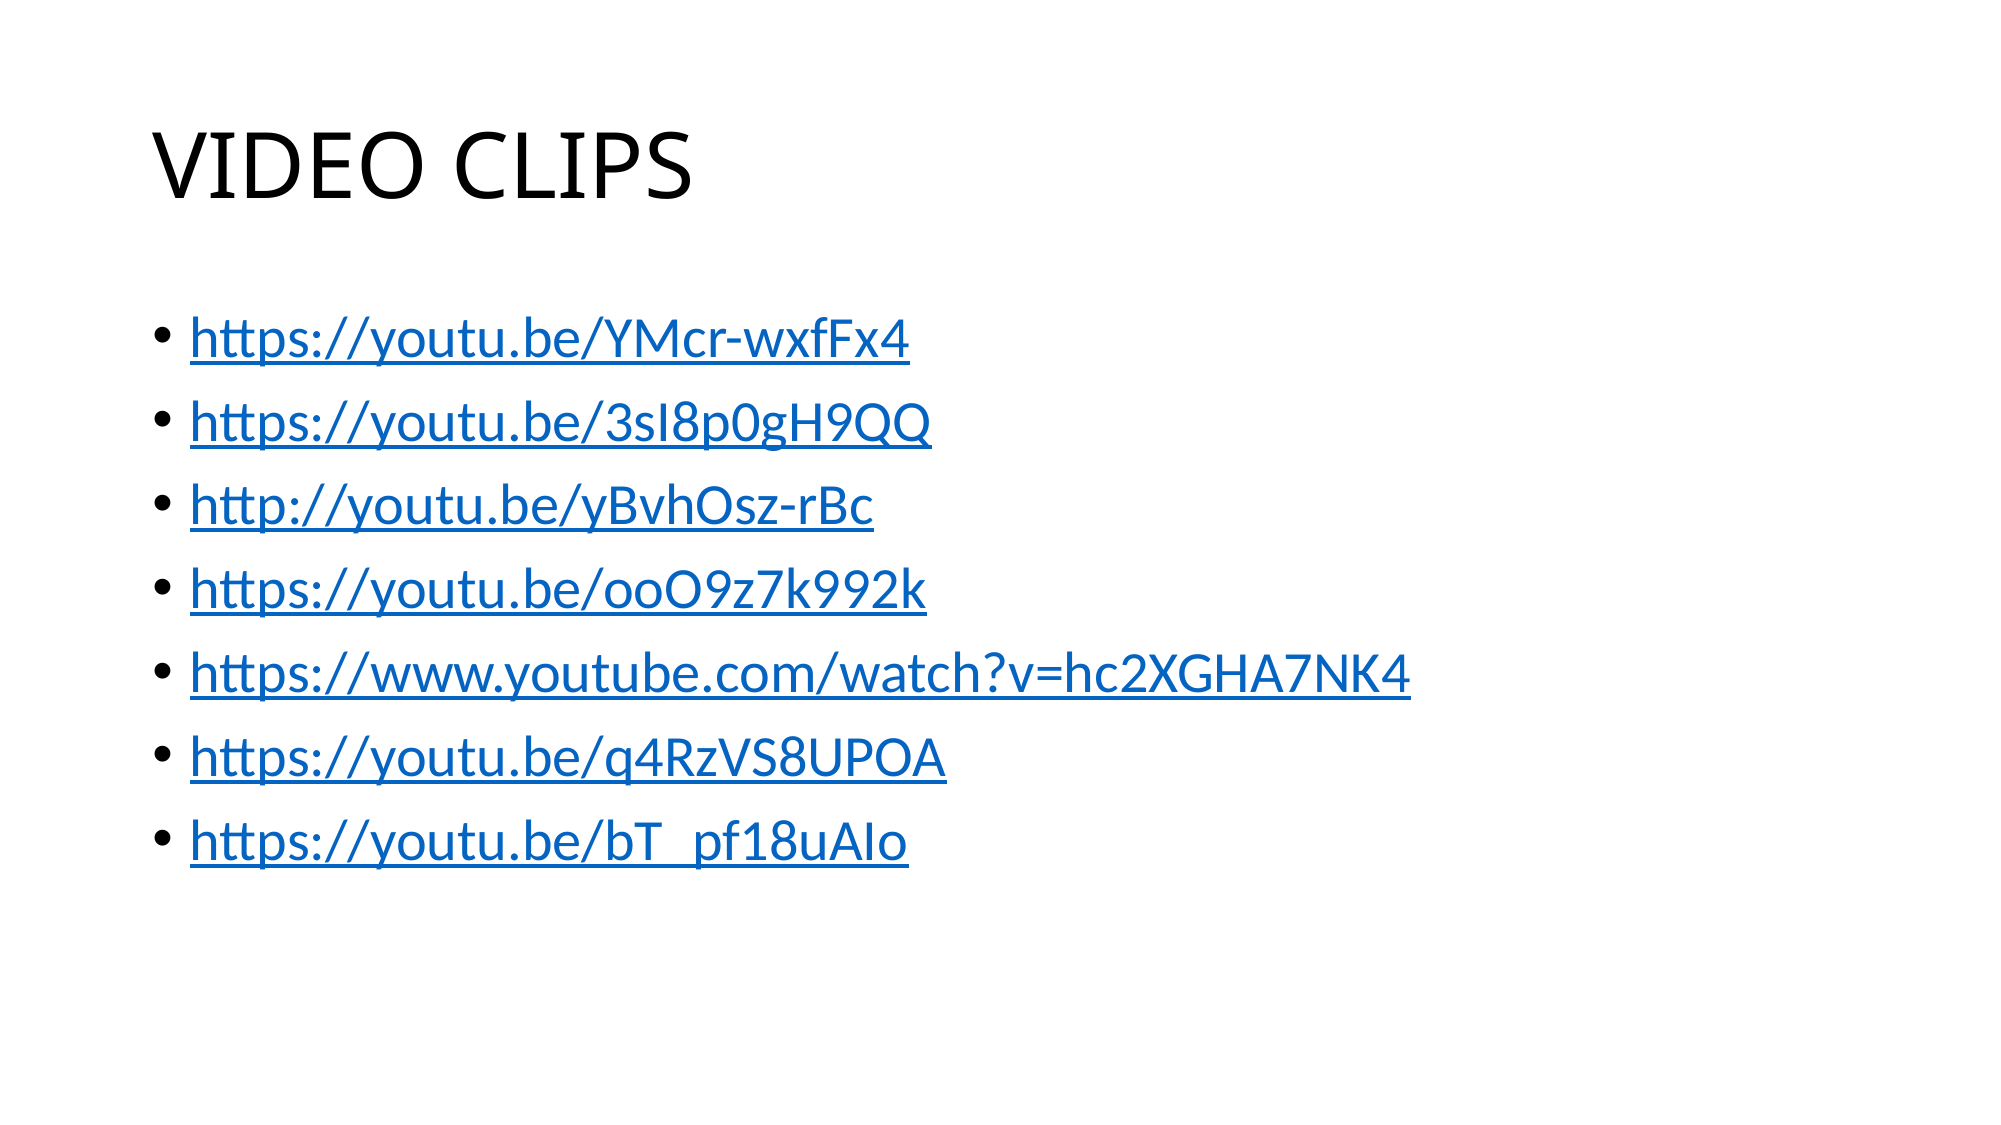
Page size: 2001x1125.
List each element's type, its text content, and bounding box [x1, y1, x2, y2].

list https://youtu.be/YMcr-wxfFx4 https://youtu.be/3sI8p0gH9QQ http://youtu.be/yBvhOsz-rBc https://youtu.be/ooO9z7k992k https://www.youtube.com/watch?v=hc2XGHA7NK4 https://youtu.be/q4RzVS8UPOA https://youtu.be/bT_pf18uAIo [137, 299, 1863, 1014]
title VIDEO CLIPS [137, 59, 1863, 278]
